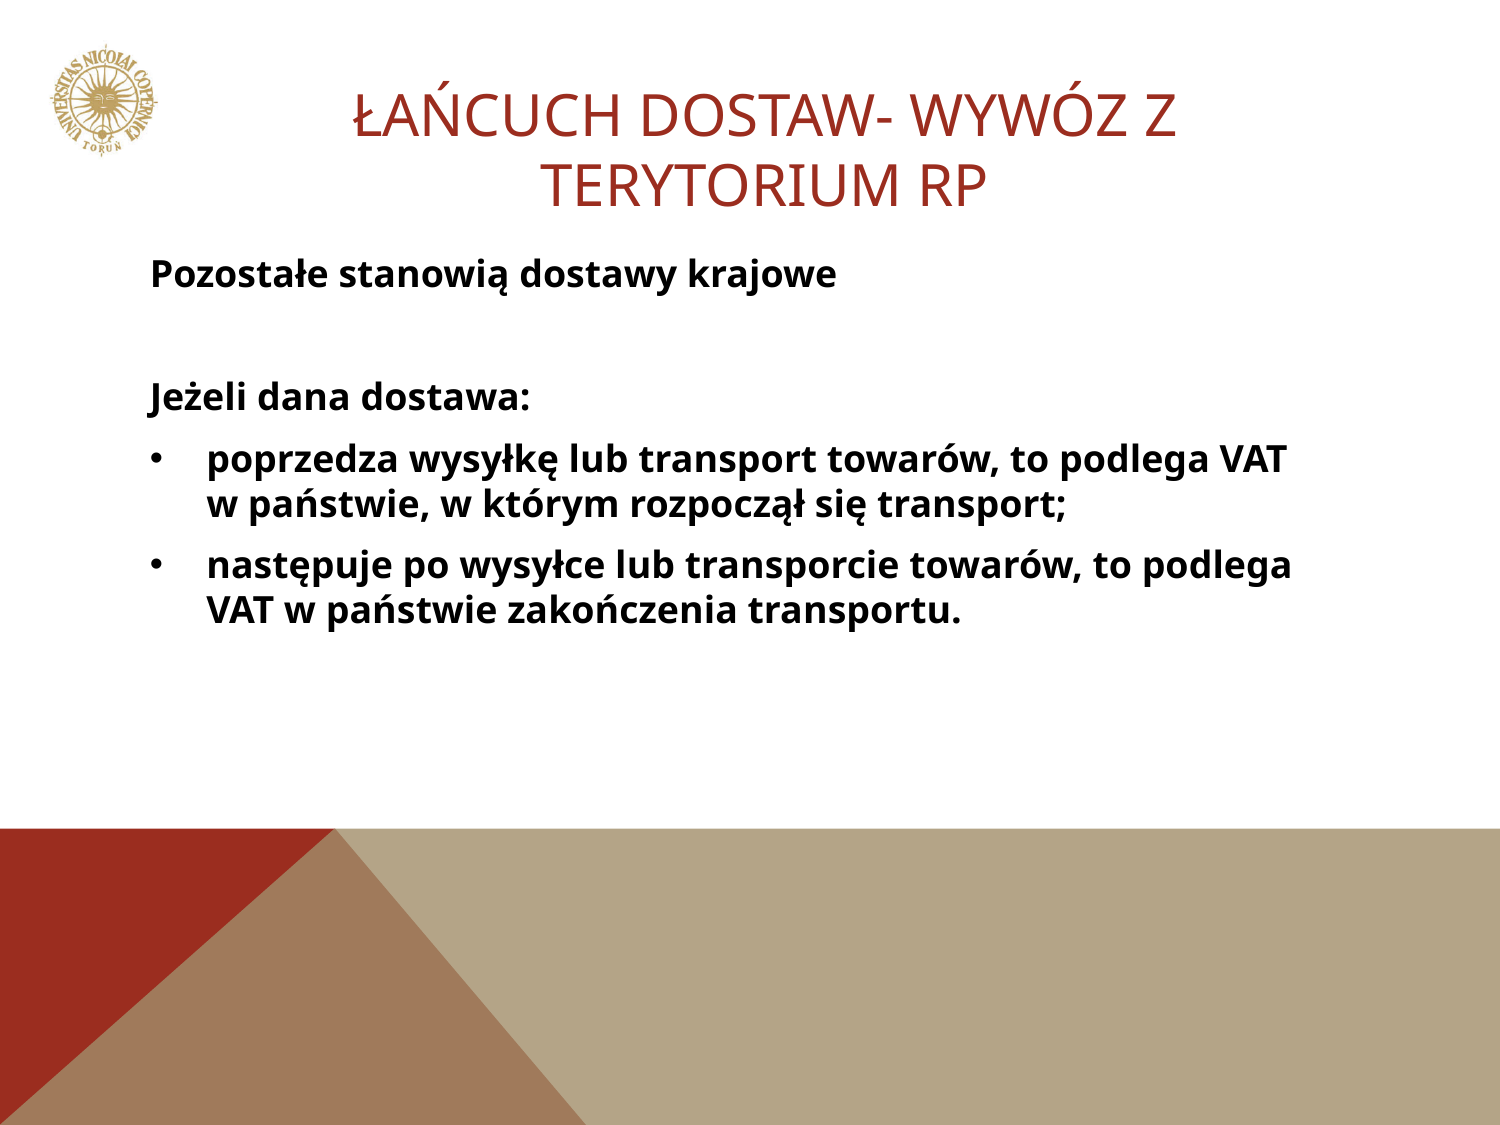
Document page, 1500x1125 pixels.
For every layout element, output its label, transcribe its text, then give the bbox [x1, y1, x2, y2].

list Pozostałe stanowią dostawy krajowe Jeżeli dana dostawa: poprzedza wysyłkę lub transport towarów, to podlega VAT w państwie, w którym rozpoczął się transport; następuje po wysyłce lub transporcie towarów, to podlega VAT w państwie zakończenia transportu. [134, 180, 1369, 768]
picture [29, 35, 176, 166]
title Łańcuch DOSTAW- WYWÓZ Z TERYTORIUM RP [175, 75, 1354, 180]
